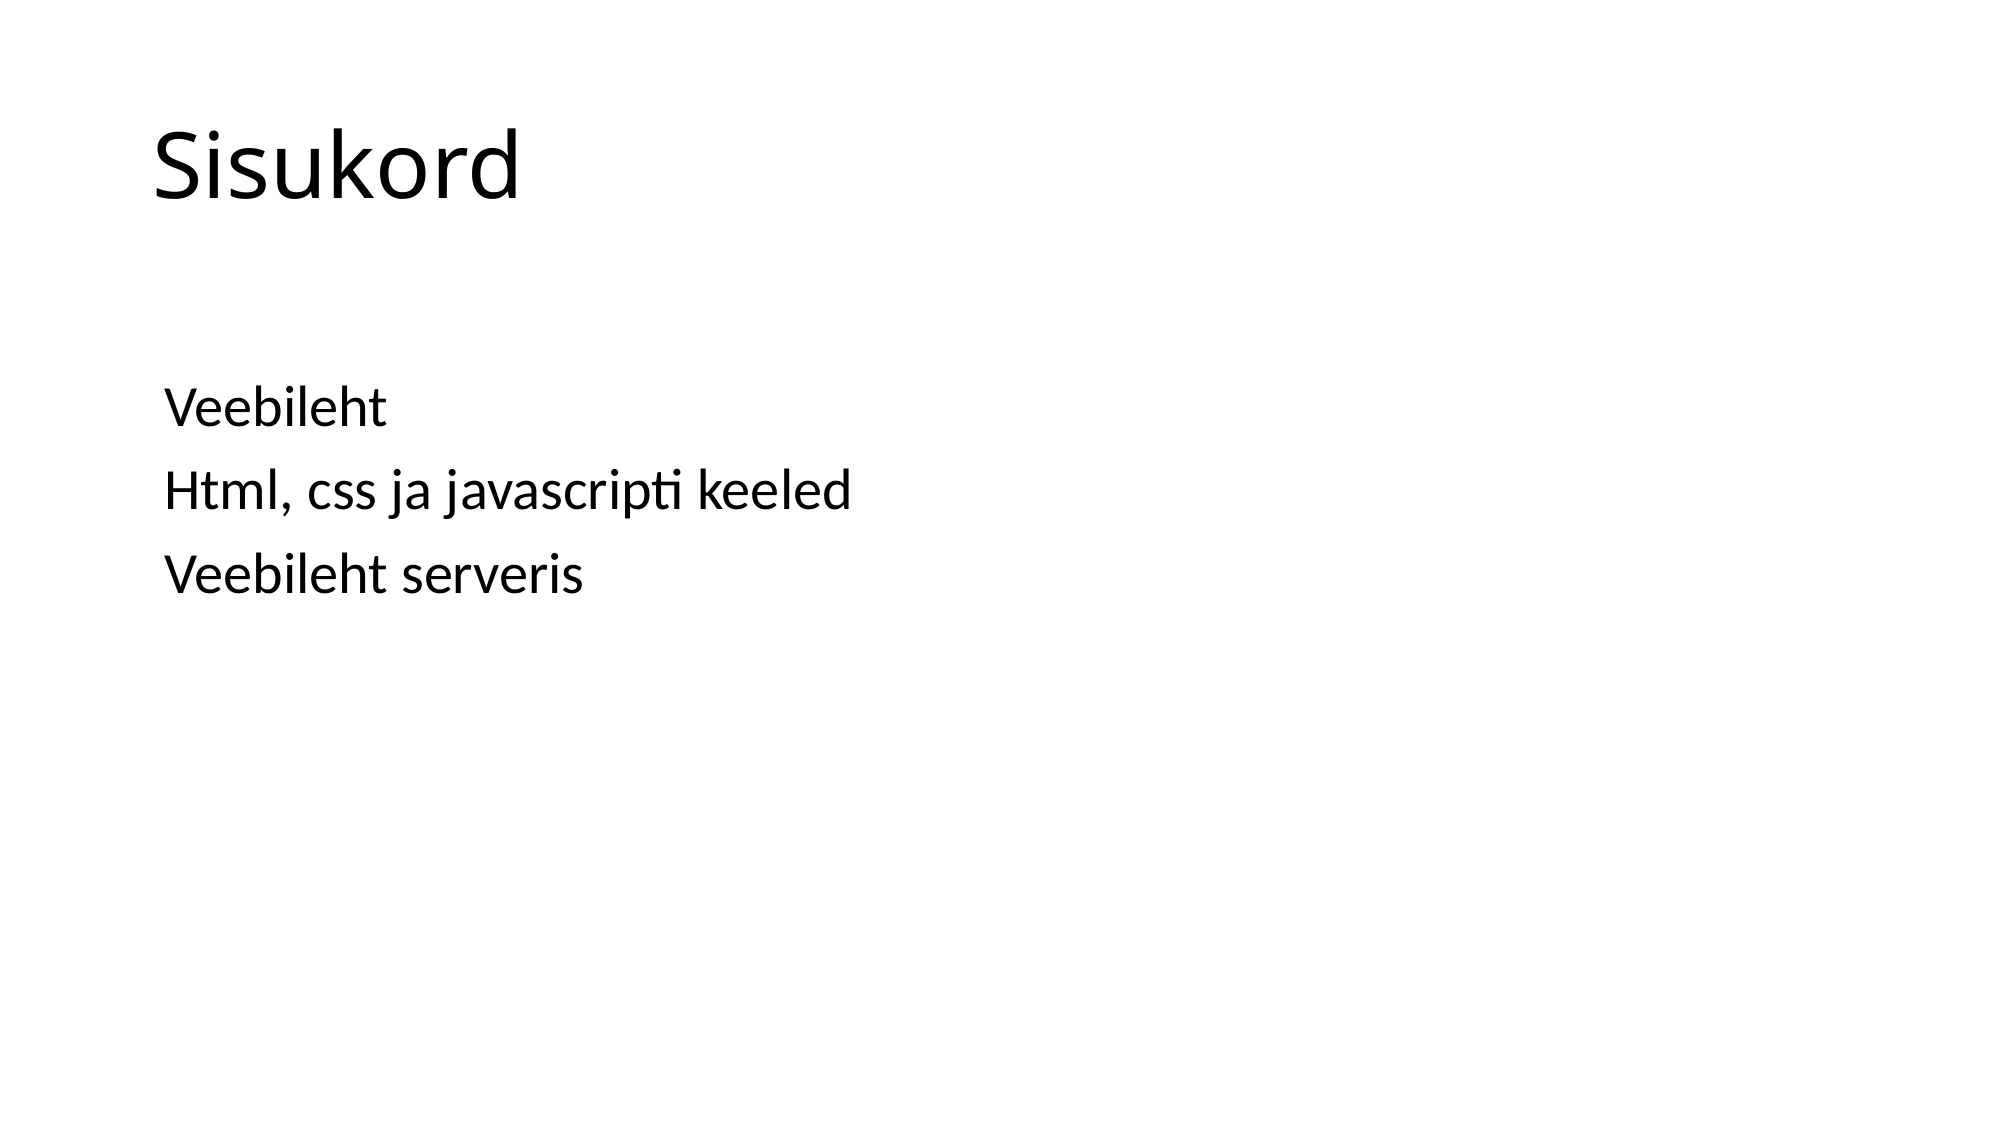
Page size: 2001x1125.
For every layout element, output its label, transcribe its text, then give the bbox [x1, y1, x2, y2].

title Sisukord [137, 59, 1863, 278]
list Veebileht Html, css ja javascripti keeled Veebileht serveris [149, 277, 1500, 1020]
